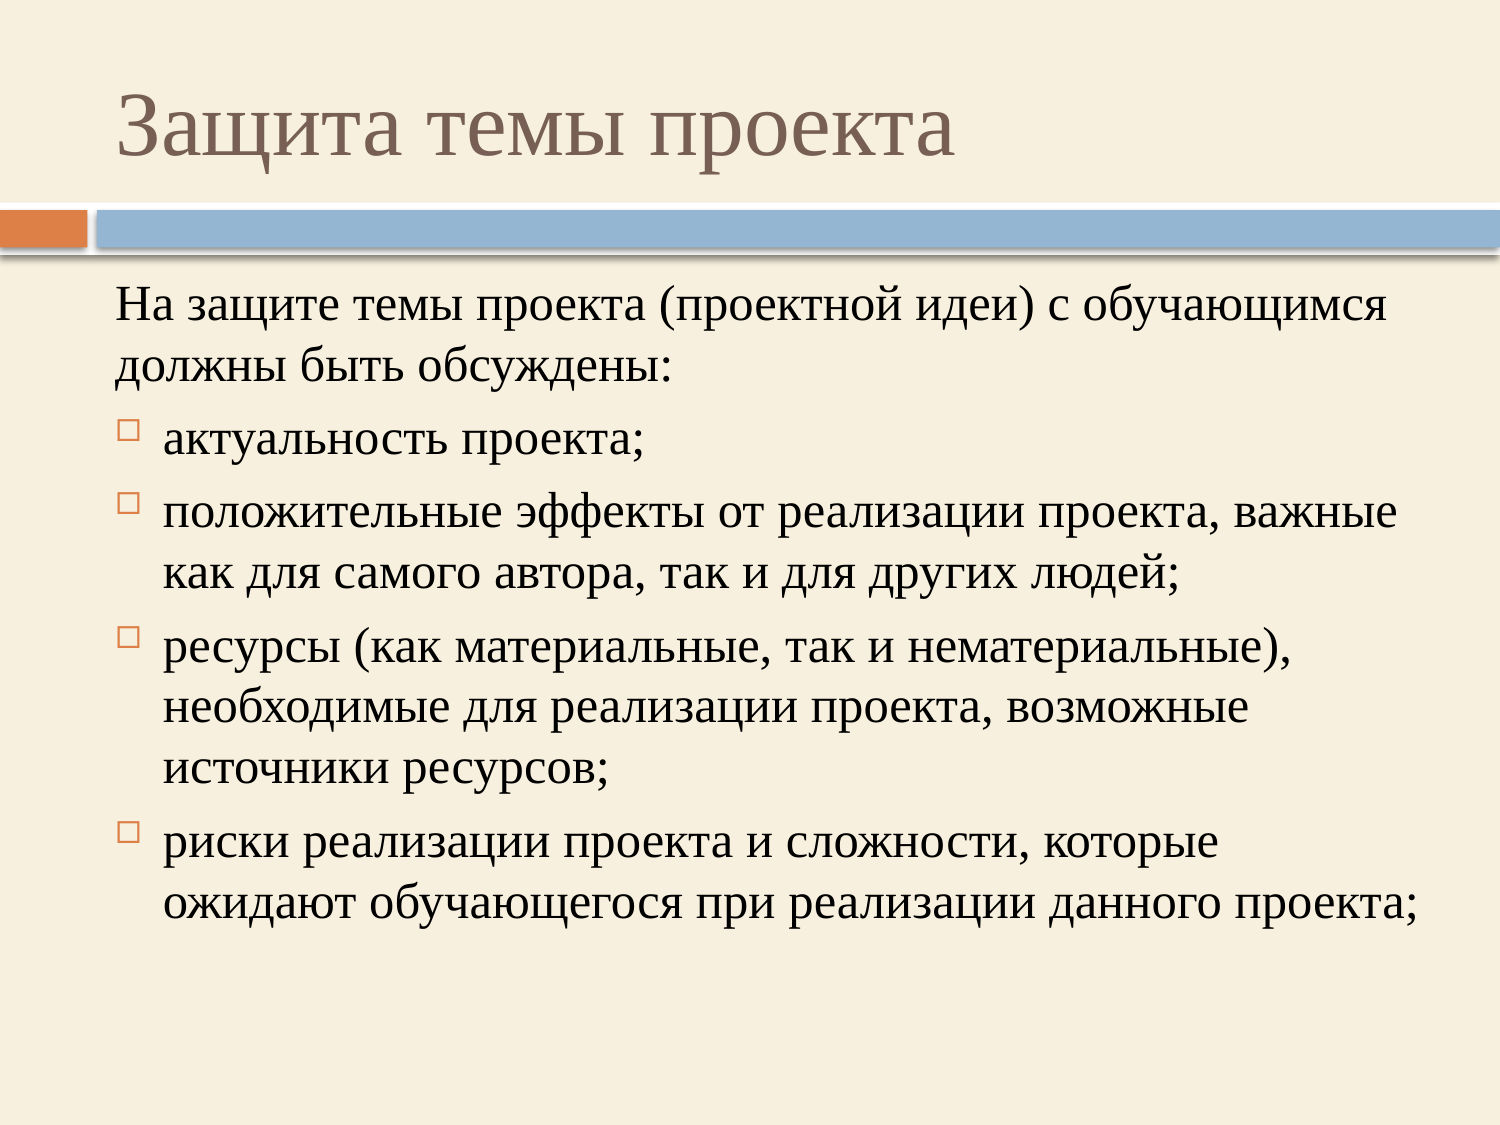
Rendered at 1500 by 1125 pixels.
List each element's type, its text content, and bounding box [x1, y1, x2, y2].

list На защите темы проекта (проектной идеи) с обучающимся должны быть обсуждены: актуальность проекта; положительные эффекты от реализации проекта, важные как для самого автора, так и для других людей; ресурсы (как материальные, так и нематериальные), необходимые для реализации проекта, возможные источники ресурсов; риски реализации проекта и сложности, которые ожидают обучающегося при реализации данного проекта; [100, 262, 1438, 1000]
title Защита темы проекта [100, 37, 1438, 200]
